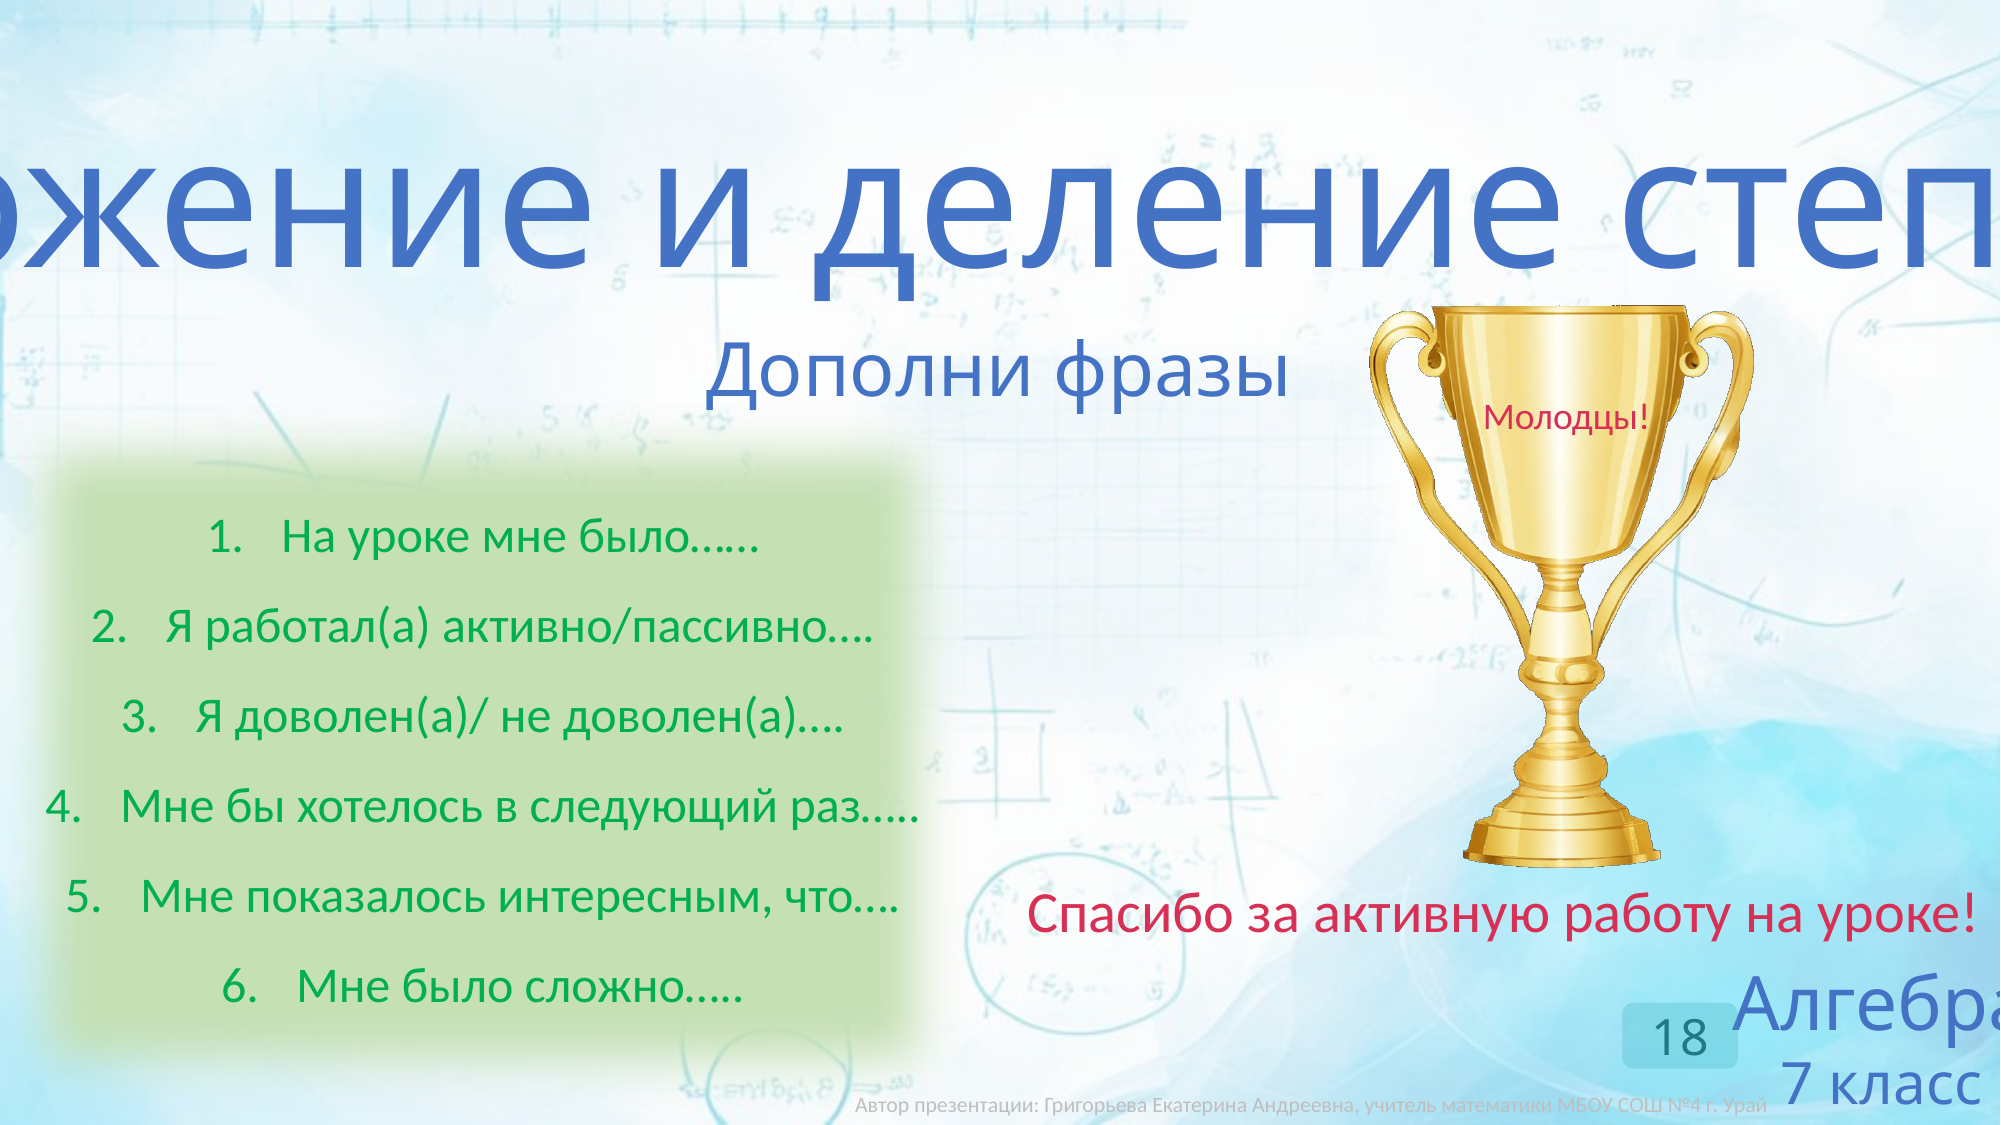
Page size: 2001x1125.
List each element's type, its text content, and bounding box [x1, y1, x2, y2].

text_box На уроке мне было…… Я работал(а) активно/пассивно…. Я доволен(а)/ не доволен(а)…. Мне бы хотелось в следующий раз….. Мне показалось интересным, что…. Мне было сложно….. [78, 485, 888, 1030]
text_box Умножение и деление степеней [0, 77, 2000, 312]
picture [1360, 236, 1855, 883]
text_box 18 [1621, 1001, 1739, 1070]
text_box Алгебра 7 класс [1717, 948, 2000, 1124]
text_box Дополни фразы [691, 314, 1308, 420]
text_box Автор презентации: Григорьева Екатерина Андреевна, учитель математики МБОУ СОШ №4 г. Урай [840, 1083, 1790, 1125]
